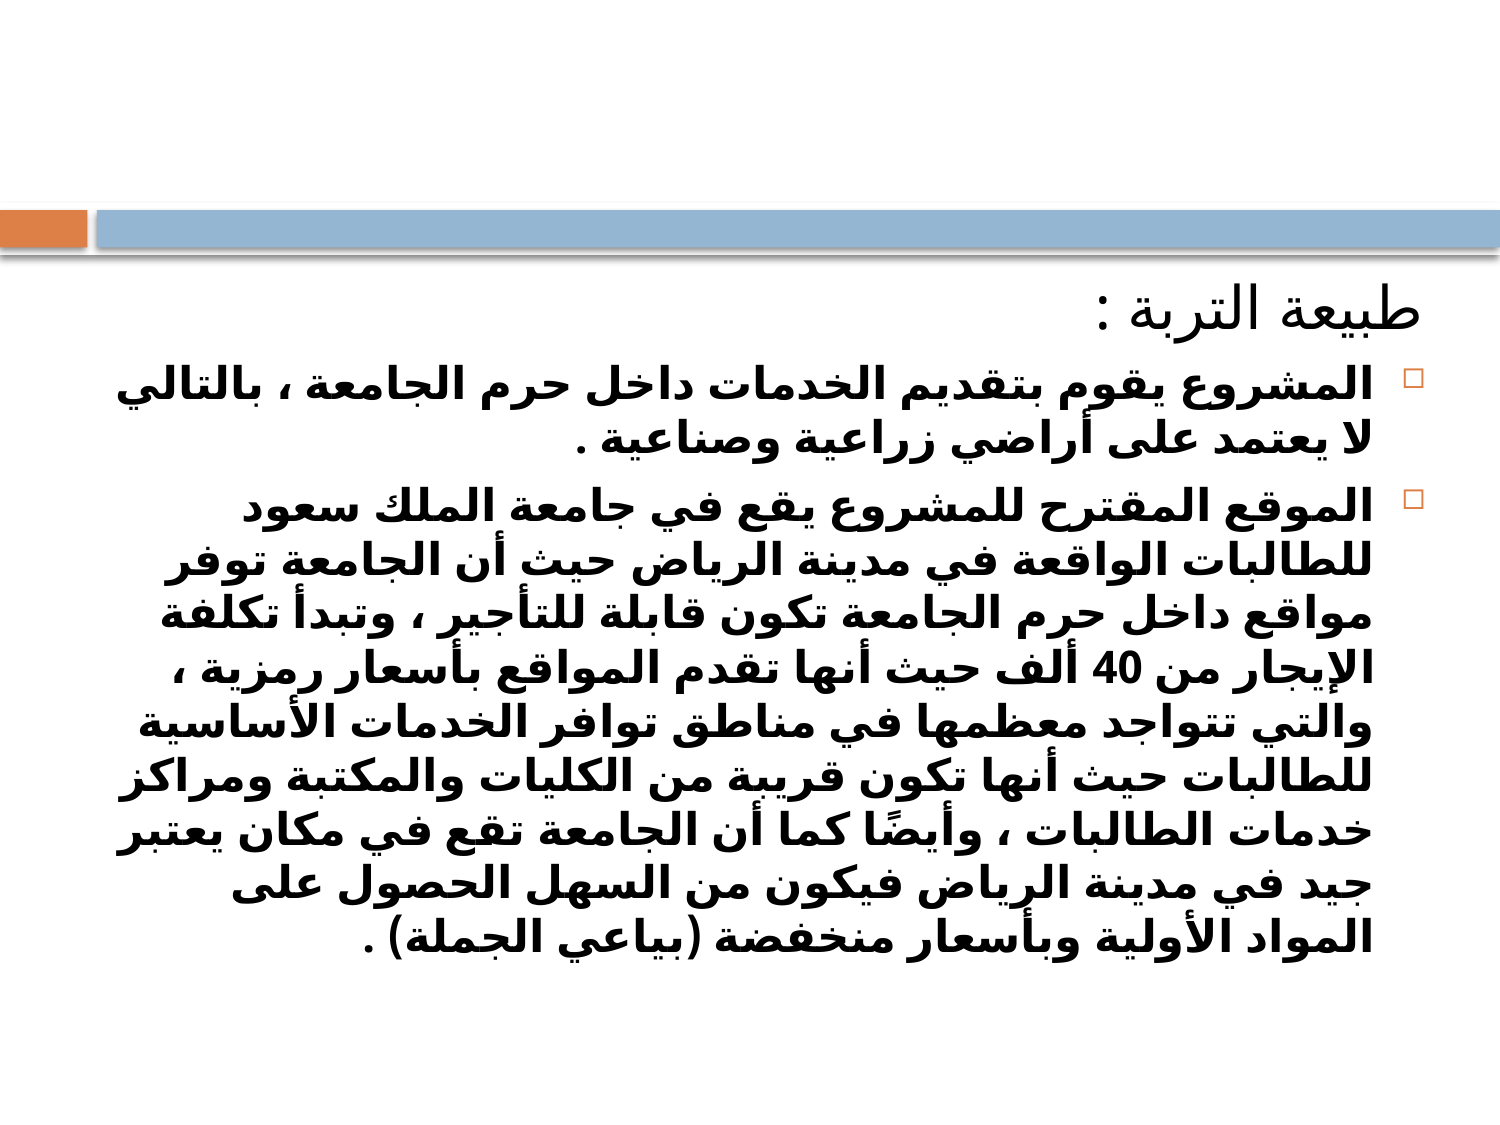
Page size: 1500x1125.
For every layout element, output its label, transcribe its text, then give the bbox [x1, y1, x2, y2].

list طبيعة التربة : المشروع يقوم بتقديم الخدمات داخل حرم الجامعة ، بالتالي لا يعتمد على أراضي زراعية وصناعية . الموقع المقترح للمشروع يقع في جامعة الملك سعود للطالبات الواقعة في مدينة الرياض حيث أن الجامعة توفر مواقع داخل حرم الجامعة تكون قابلة للتأجير ، وتبدأ تكلفة الإيجار من 40 ألف حيث أنها تقدم المواقع بأسعار رمزية ، والتي تتواجد معظمها في مناطق توافر الخدمات الأساسية للطالبات حيث أنها تكون قريبة من الكليات والمكتبة ومراكز خدمات الطالبات ، وأيضًا كما أن الجامعة تقع في مكان يعتبر جيد في مدينة الرياض فيكون من السهل الحصول على المواد الأولية وبأسعار منخفضة (بياعي الجملة) . [100, 262, 1438, 1000]
